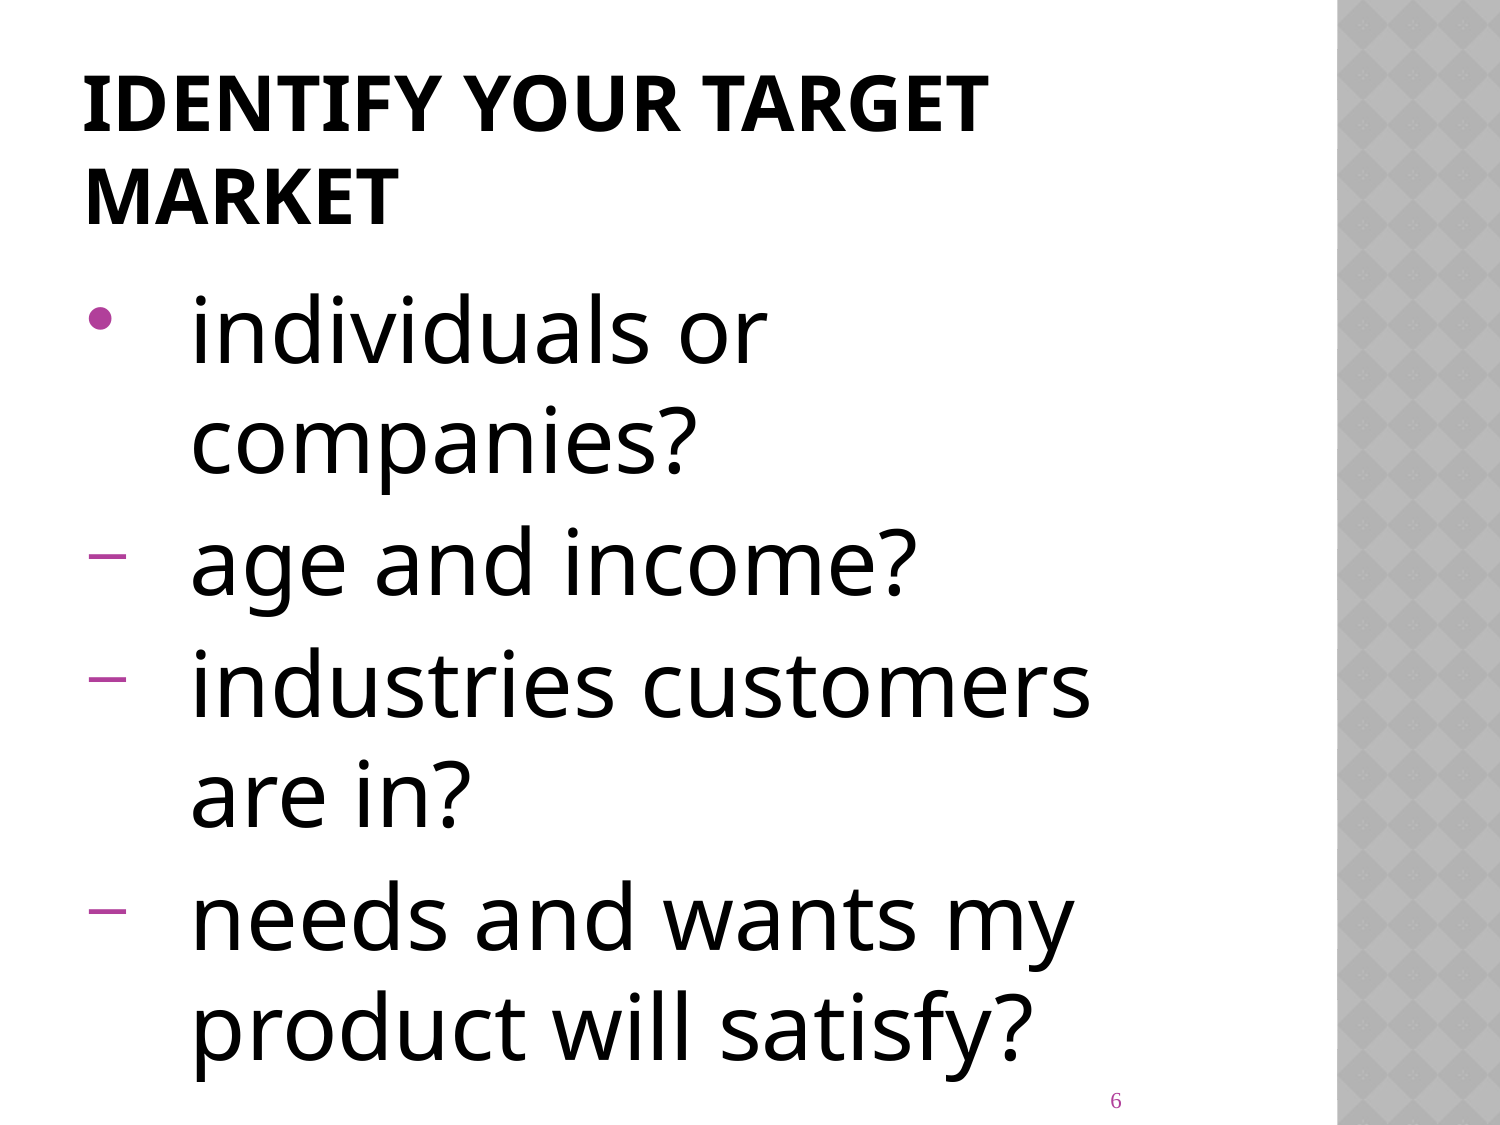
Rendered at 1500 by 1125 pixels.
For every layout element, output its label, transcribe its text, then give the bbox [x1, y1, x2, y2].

title Identify Your Target Market [75, 52, 1263, 240]
slide_number 6 [1025, 1075, 1122, 1113]
list individuals or companies? age and income? industries customers are in? needs and wants my product will satisfy? [75, 264, 1263, 1059]
